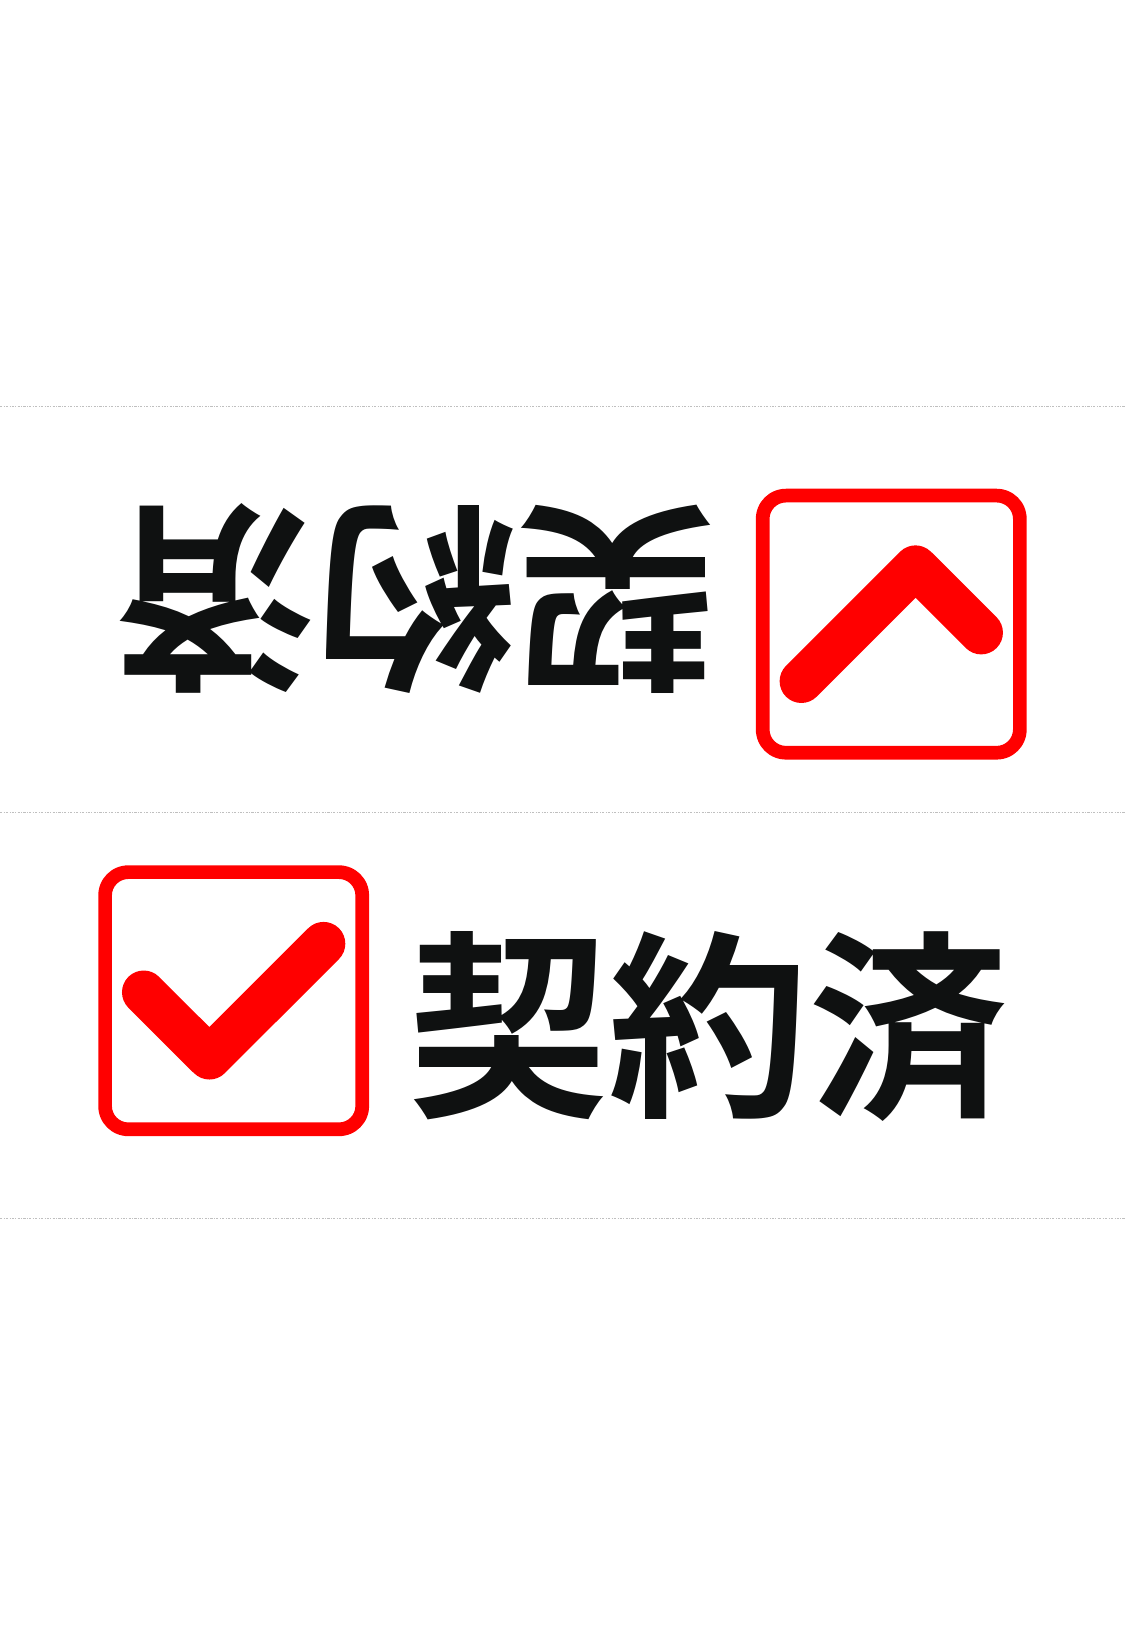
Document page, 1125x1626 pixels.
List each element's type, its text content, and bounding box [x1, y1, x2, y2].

text_box [754, 487, 1028, 761]
text_box 契約済 [393, 894, 1024, 1149]
text_box [97, 864, 371, 1138]
text_box 契約済 [101, 476, 732, 731]
